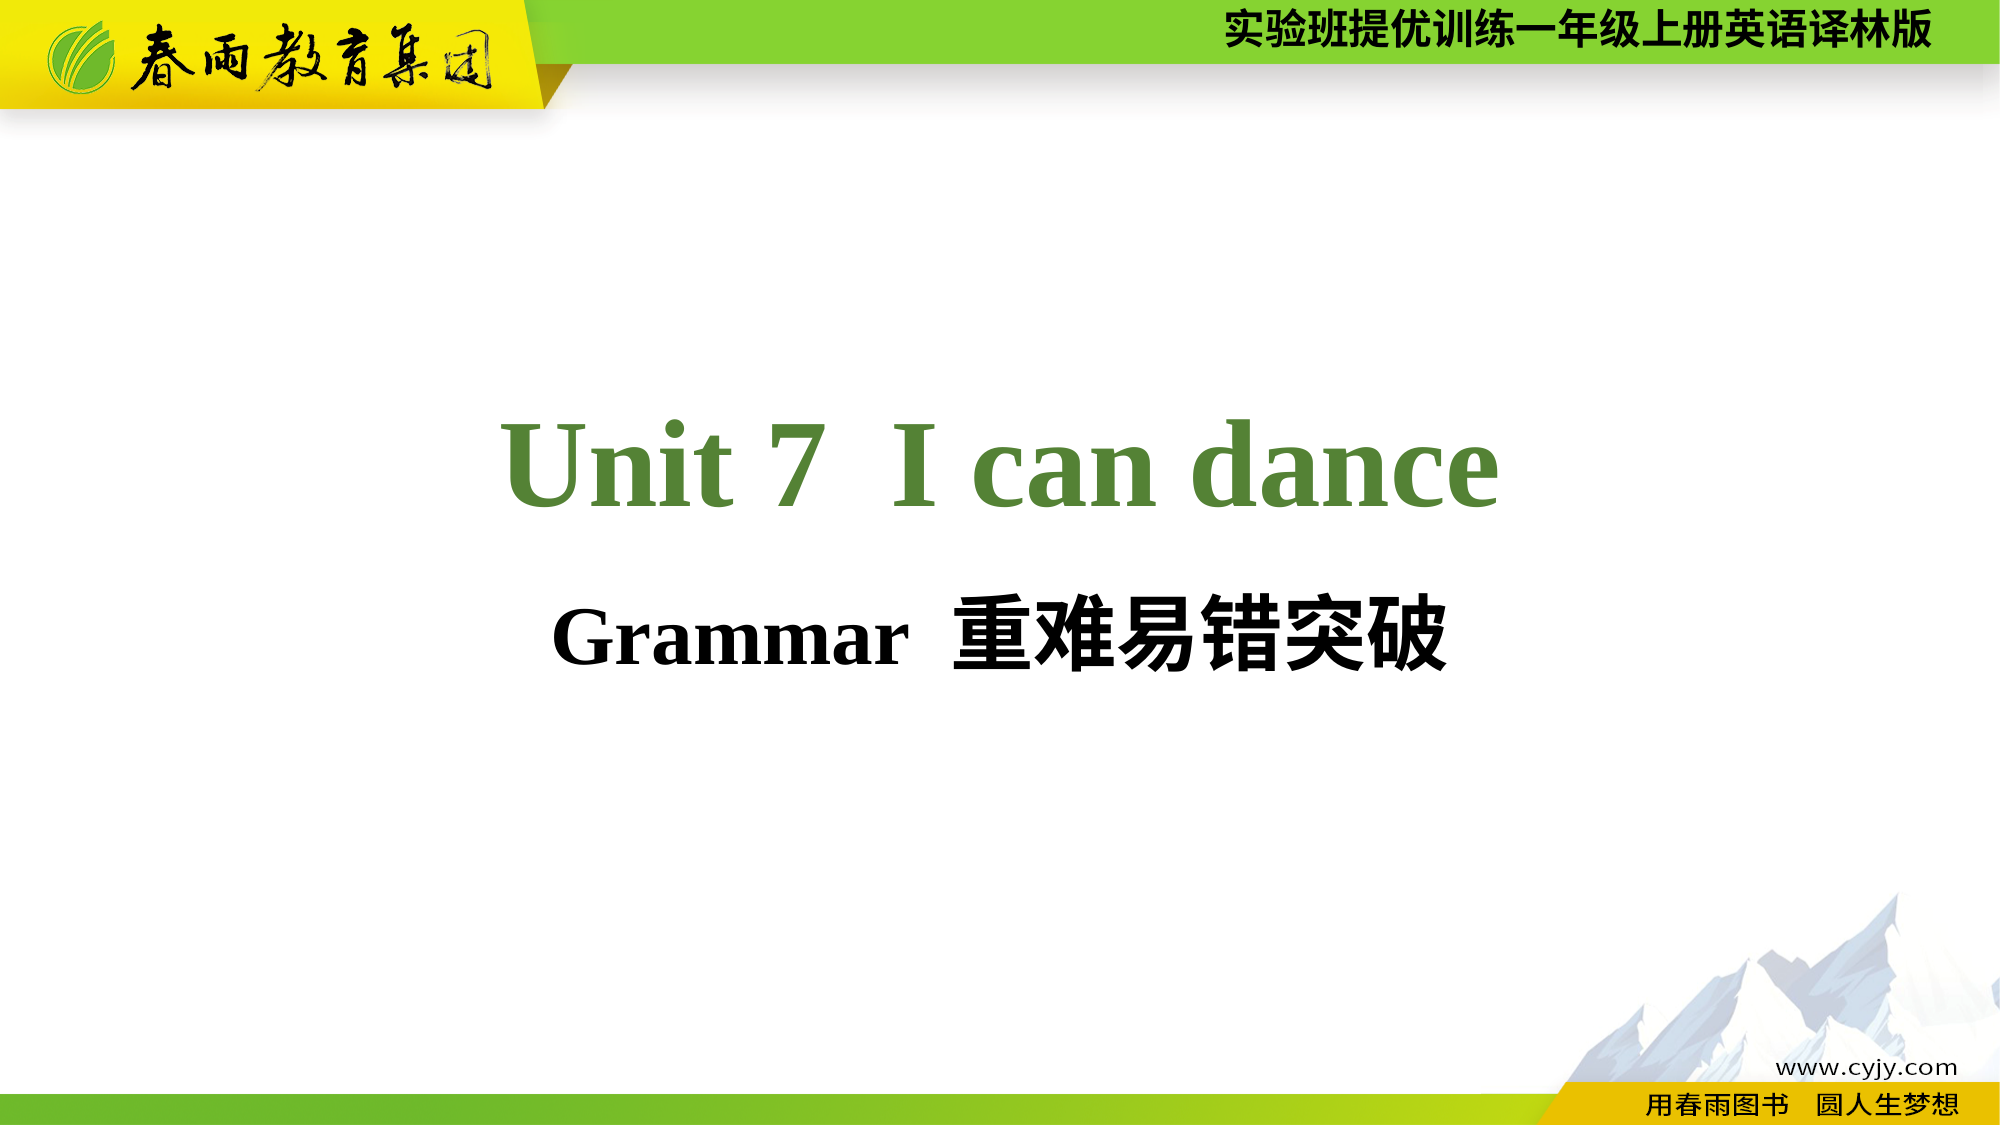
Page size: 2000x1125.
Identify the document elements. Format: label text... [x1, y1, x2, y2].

picture [0, 0, 2000, 298]
picture [0, 689, 2000, 1125]
text_box Unit 7 I can dance Grammar 重难易错突破 [0, 298, 2000, 689]
